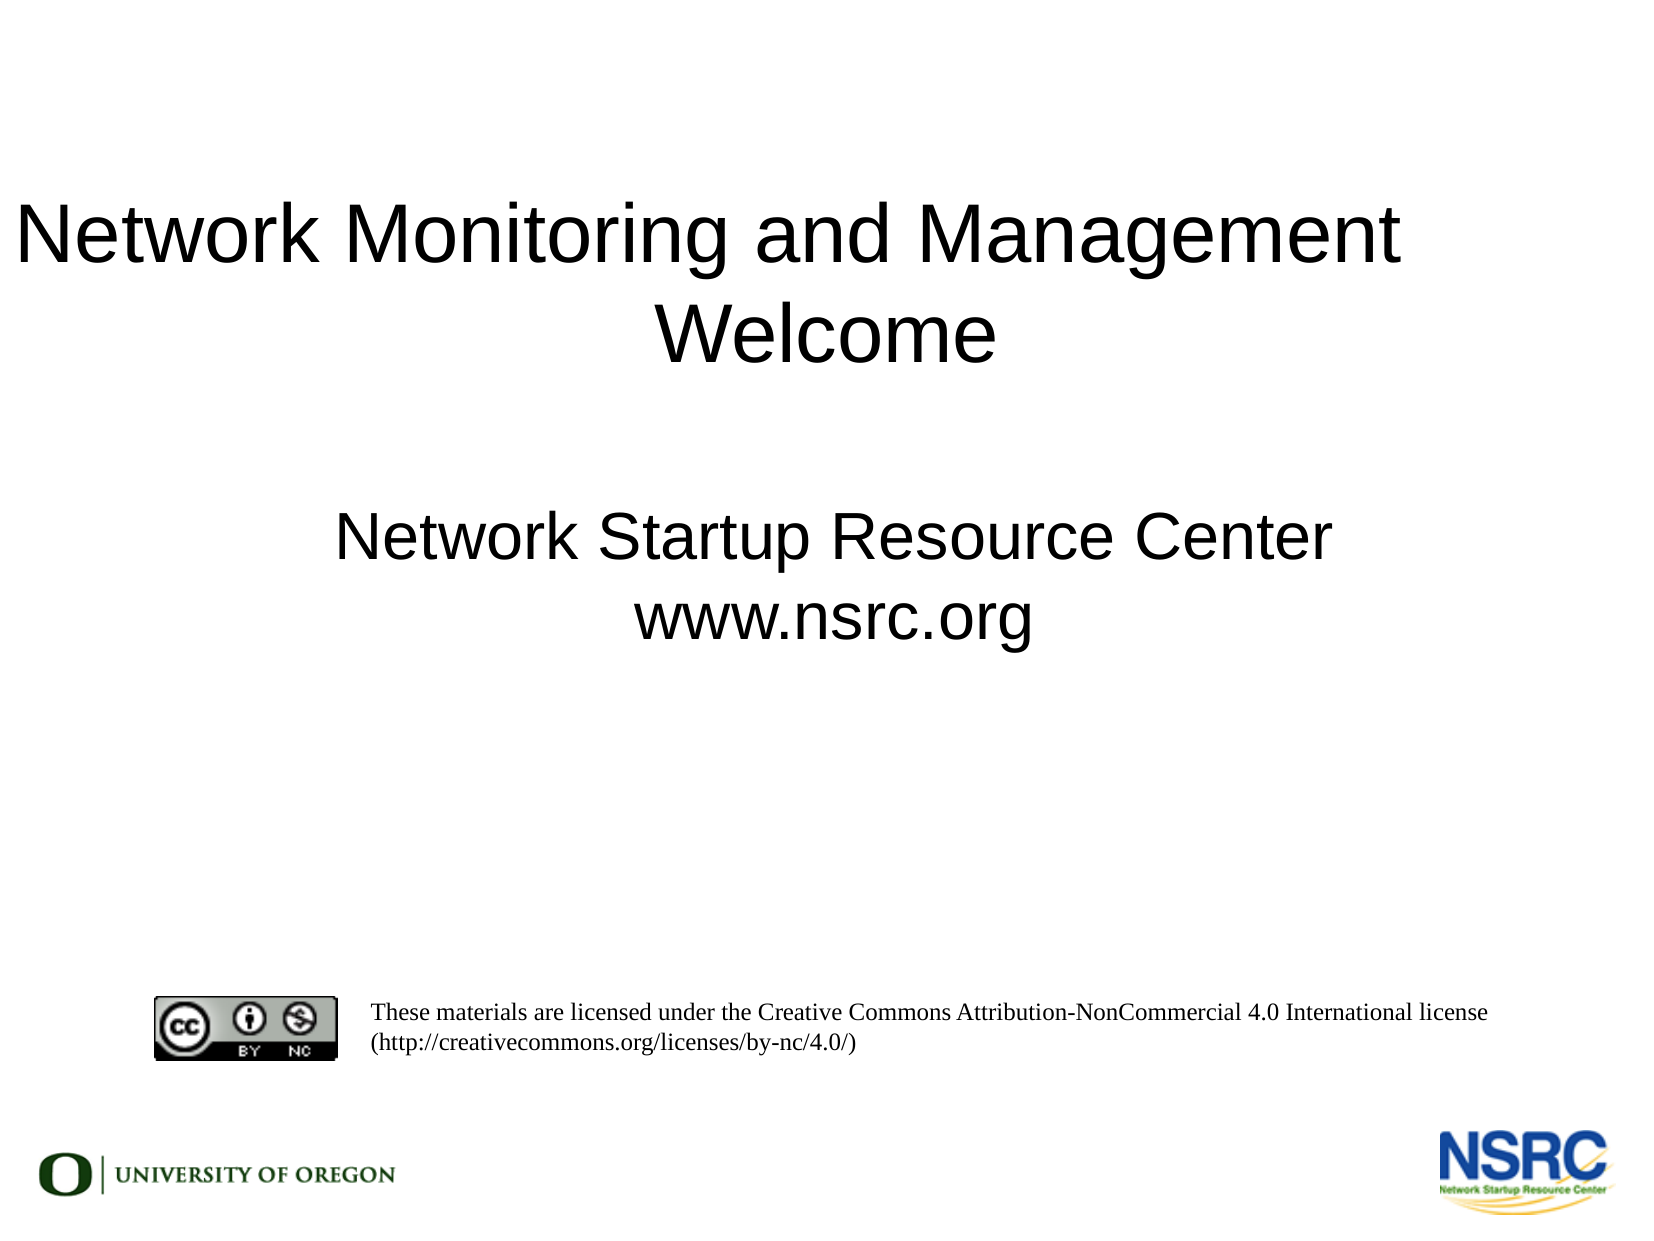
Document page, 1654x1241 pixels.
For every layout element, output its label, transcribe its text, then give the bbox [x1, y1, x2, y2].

text_box These materials are licensed under the Creative Commons Attribution-NonCommercial 4.0 International license (http://creativecommons.org/licenses/by-nc/4.0/) [355, 988, 1556, 1063]
picture [1440, 1130, 1616, 1215]
picture [154, 995, 339, 1061]
text_box Network Monitoring and Management Welcome [0, 158, 1654, 401]
text_box Network Startup Resource Center www.nsrc.org [8, 485, 1654, 661]
picture [37, 1151, 397, 1198]
